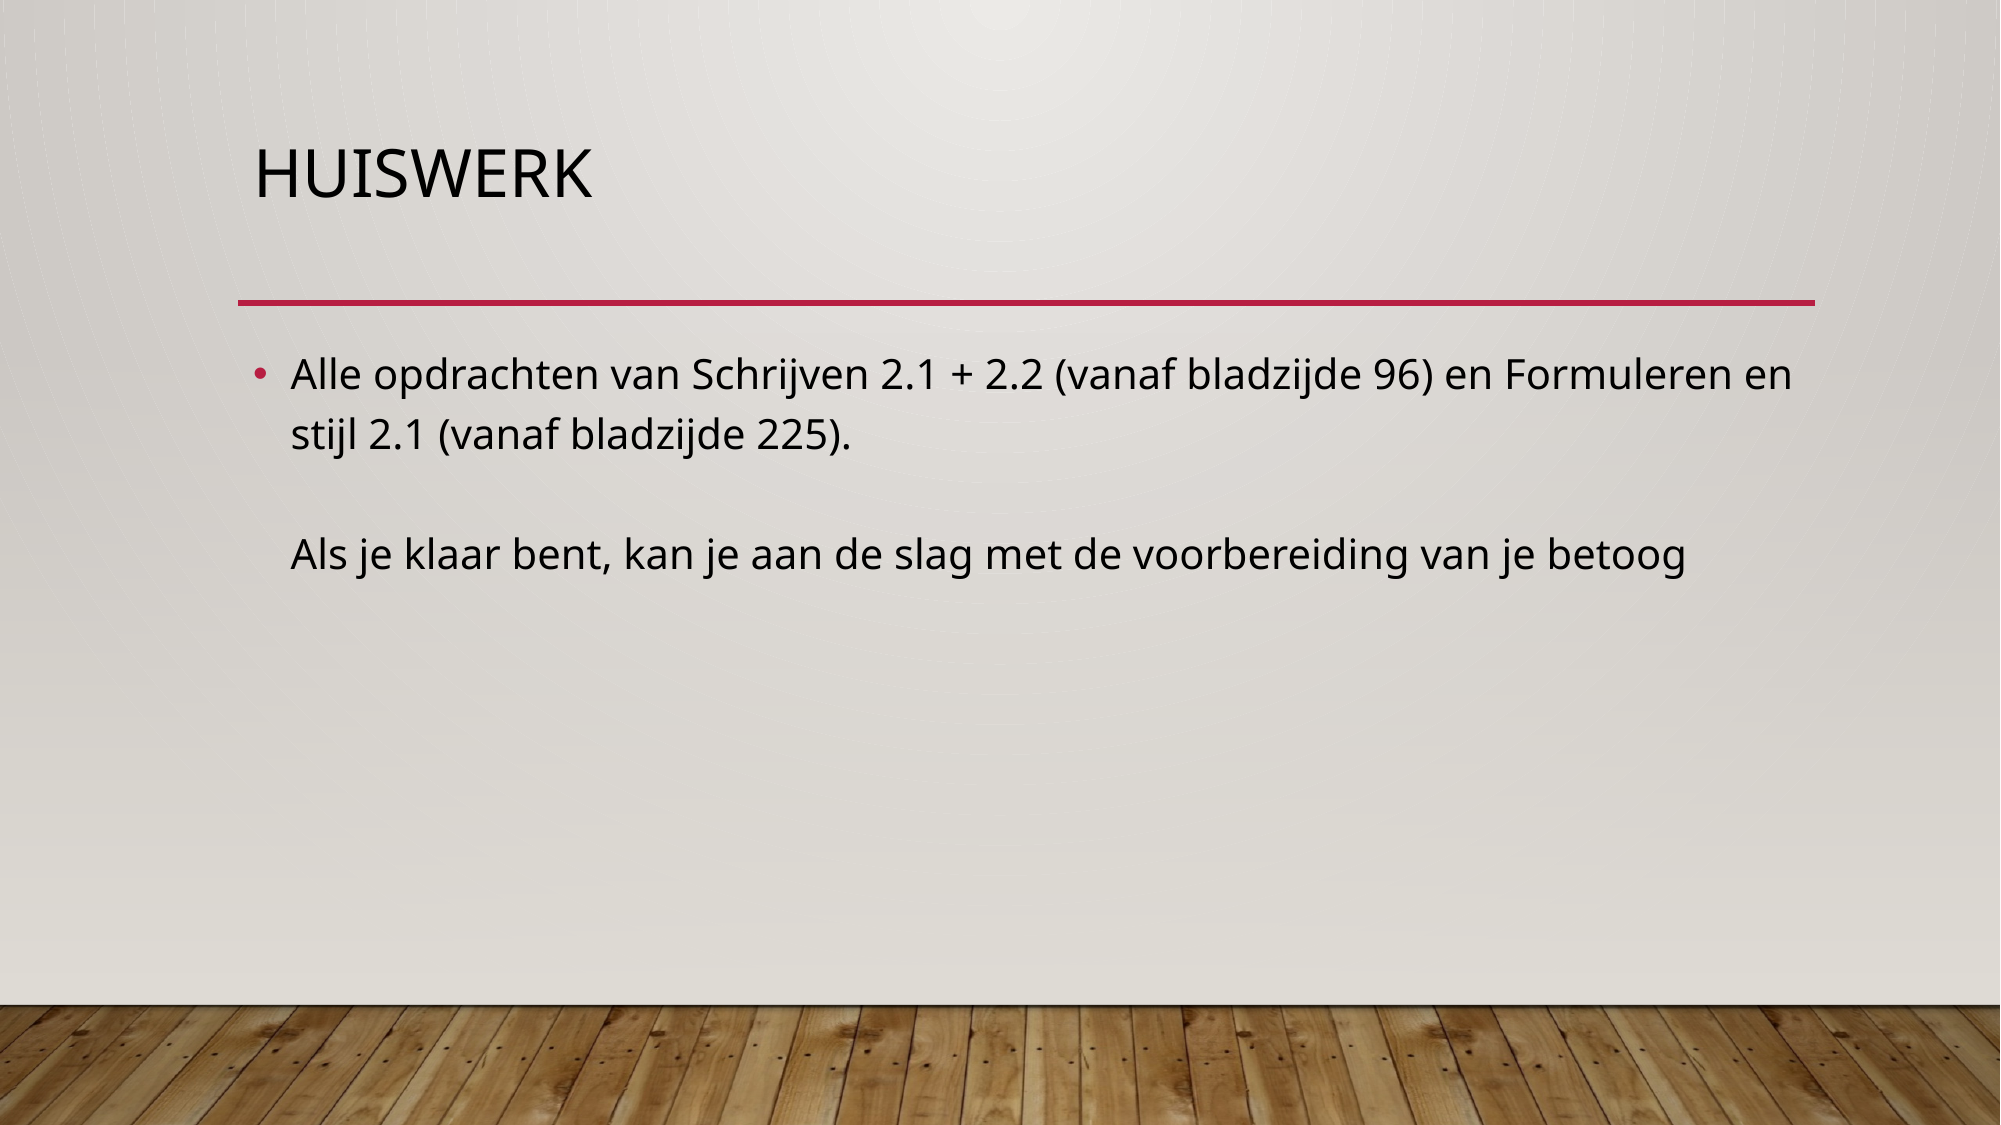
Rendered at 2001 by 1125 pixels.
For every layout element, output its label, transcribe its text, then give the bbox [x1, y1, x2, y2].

title Huiswerk [238, 131, 1814, 305]
picture [0, 1005, 2000, 1125]
list Alle opdrachten van Schrijven 2.1 + 2.2 (vanaf bladzijde 96) en Formuleren en stijl 2.1 (vanaf bladzijde 225). Als je klaar bent, kan je aan de slag met de voorbereiding van je betoog [238, 330, 1814, 897]
